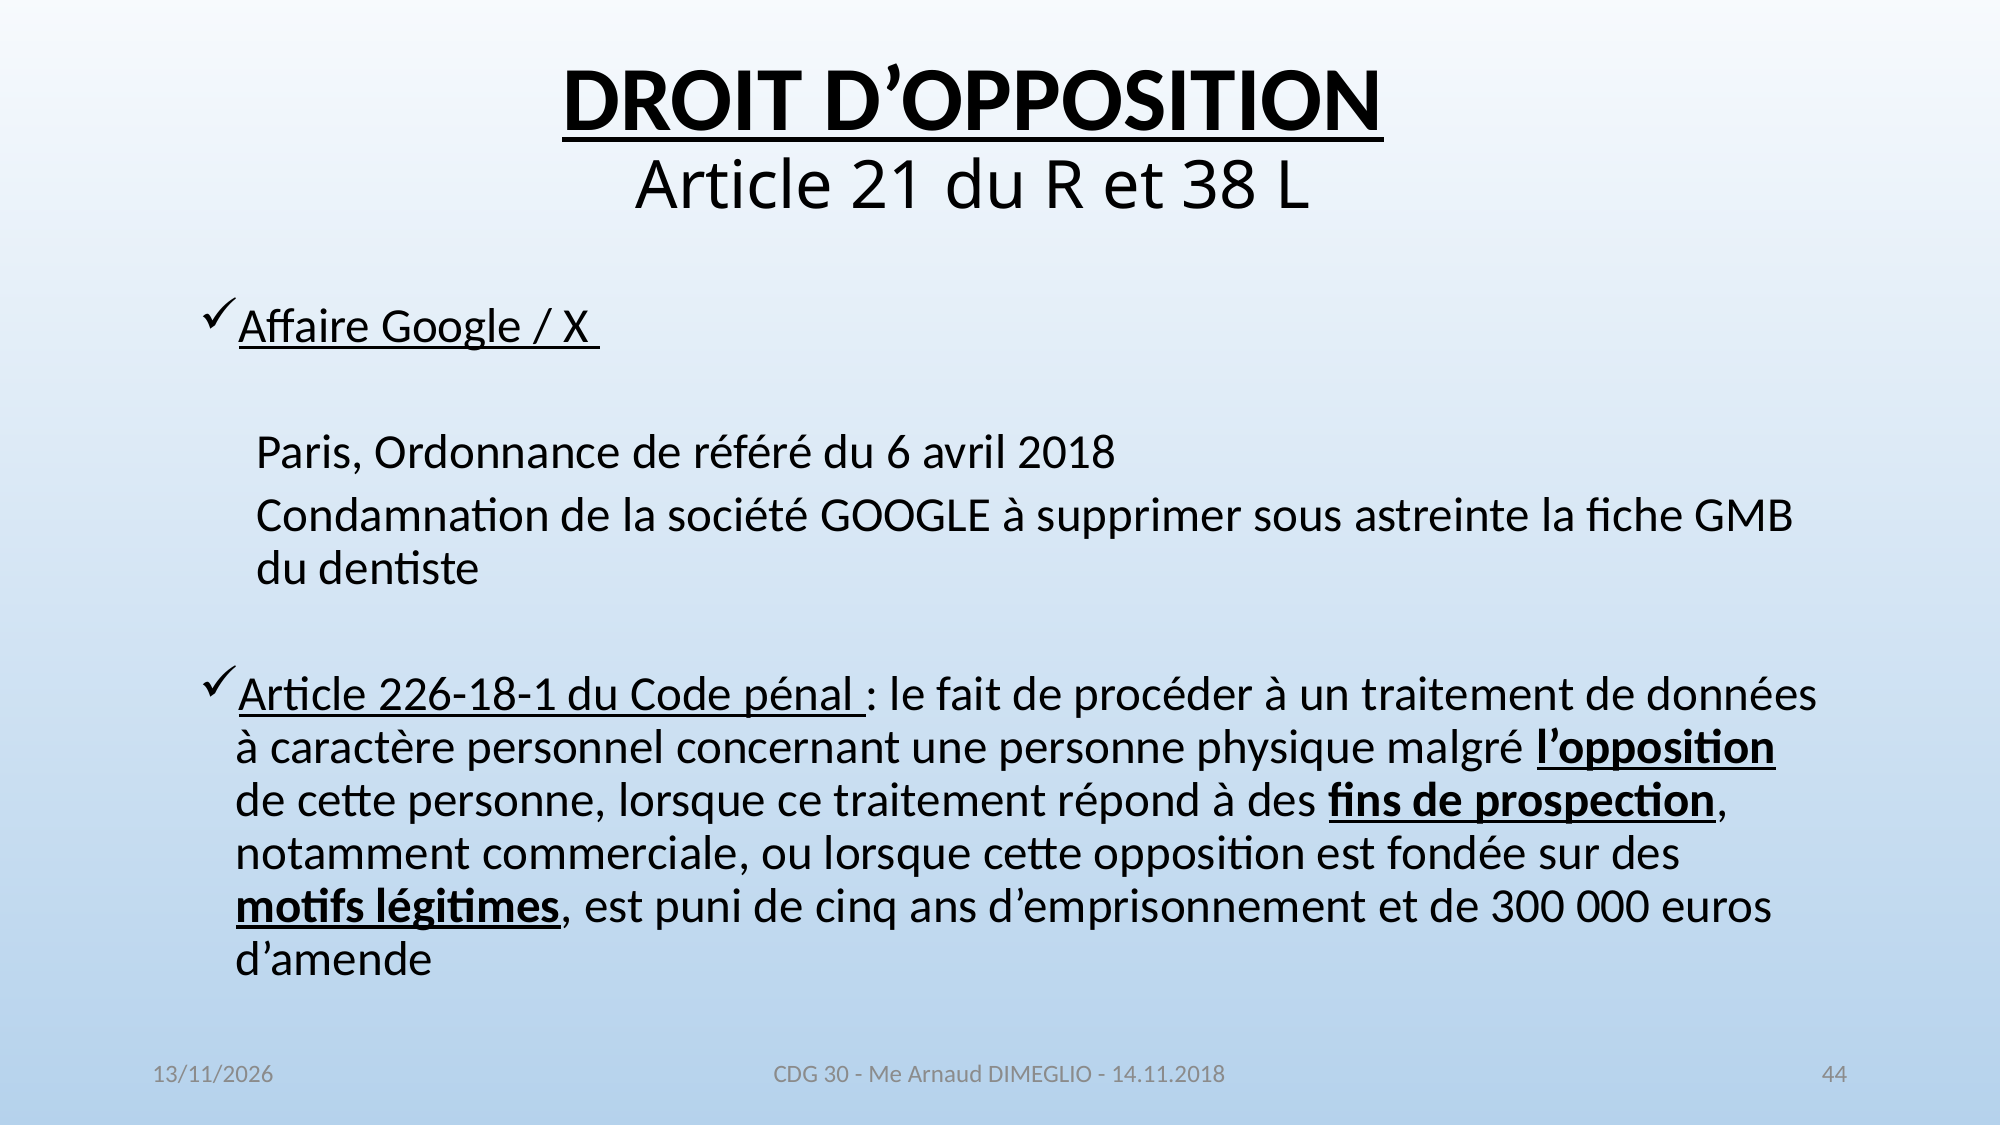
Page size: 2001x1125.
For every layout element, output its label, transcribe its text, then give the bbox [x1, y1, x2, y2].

footer CDG 30 - Me Arnaud DIMEGLIO - 14.11.2018 [662, 1042, 1338, 1103]
title DROIT D’OPPOSITION Article 21 du R et 38 L [110, 28, 1836, 246]
slide_number 44 [1412, 1042, 1863, 1103]
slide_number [137, 1042, 588, 1103]
list Affaire Google / X Paris, Ordonnance de référé du 6 avril 2018 Condamnation de la société GOOGLE à supprimer sous astreinte la fiche GMB du dentiste Article 226-18-1 du Code pénal : le fait de procéder à un traitement de données à caractère personnel concernant une personne physique malgré l’opposition de cette personne, lorsque ce traitement répond à des fins de prospection, notamment commerciale, ou lorsque cette opposition est fondée sur des motifs légitimes, est puni de cinq ans d’emprisonnement et de 300 000 euros d’amende [110, 292, 1836, 997]
